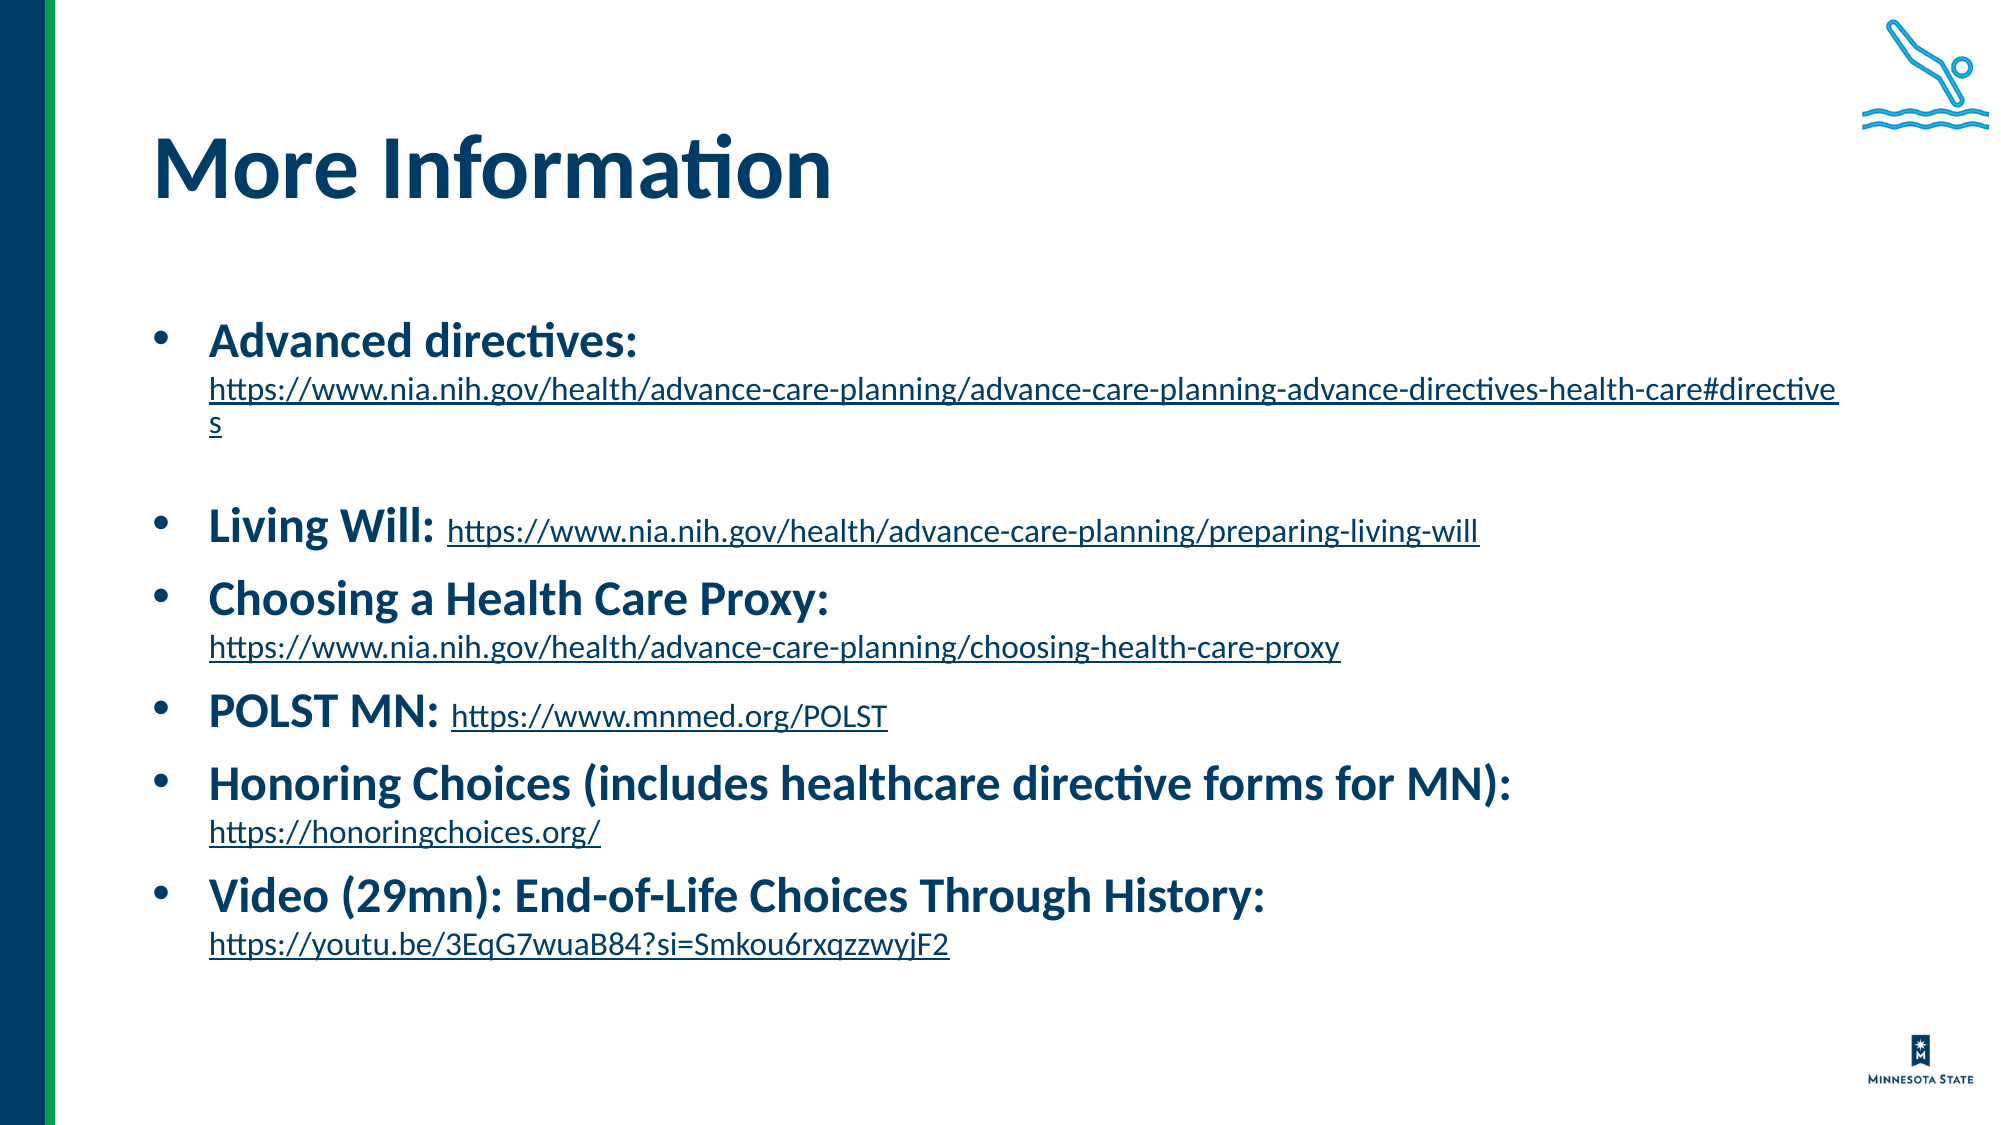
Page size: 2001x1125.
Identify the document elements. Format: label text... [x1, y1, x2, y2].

picture [1823, 1028, 2001, 1095]
list Advanced directives: https://www.nia.nih.gov/health/advance-care-planning/advance-care-planning-advance-directives-health-care#directives Living Will: https://www.nia.nih.gov/health/advance-care-planning/preparing-living-will Choosing a Health Care Proxy: https://www.nia.nih.gov/health/advance-care-planning/choosing-health-care-proxy POLST MN: https://www.mnmed.org/POLST Honoring Choices (includes healthcare directive forms for MN): https://honoringchoices.org/ Video (29mn): End-of-Life Choices Through History: https://youtu.be/3EqG7wuaB84?si=Smkou6rxqzzwyjF2 [137, 299, 1863, 1014]
title More Information [137, 59, 1863, 278]
picture [1849, 0, 2000, 151]
